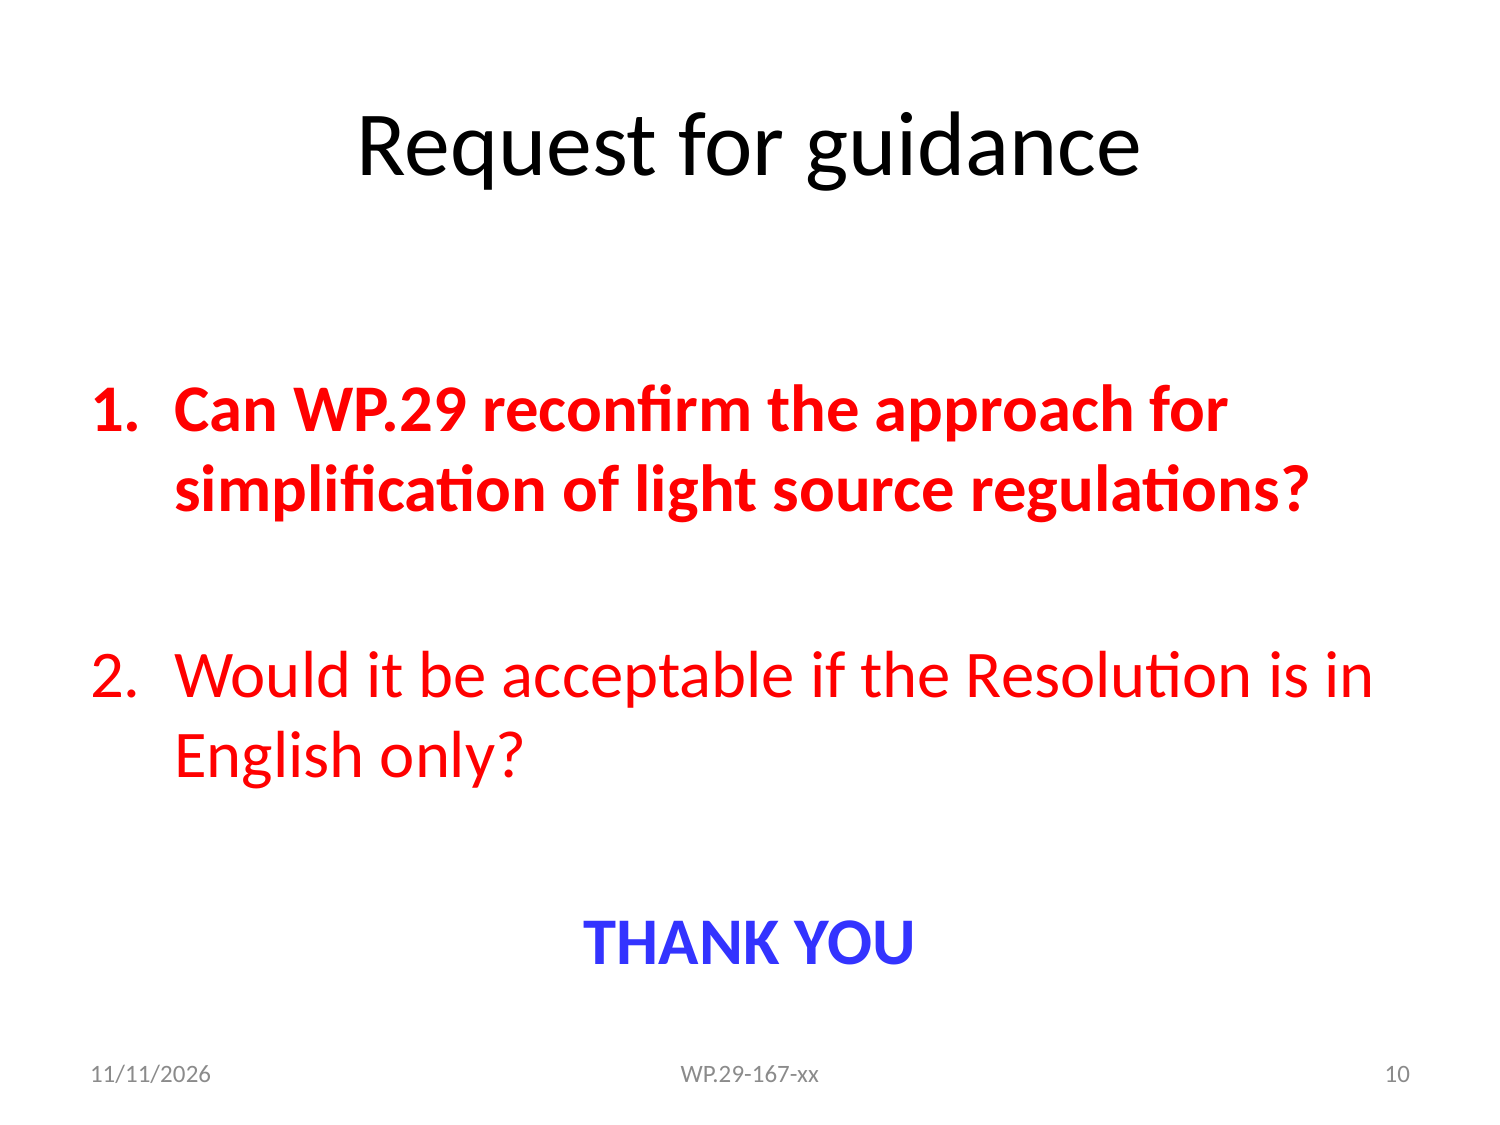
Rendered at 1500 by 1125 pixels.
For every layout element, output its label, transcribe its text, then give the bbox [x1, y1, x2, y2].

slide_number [75, 1042, 425, 1103]
list Can WP.29 reconfirm the approach for simplification of light source regulations? Would it be acceptable if the Resolution is in English only? THANK YOU [75, 357, 1425, 1005]
slide_number 10 [1074, 1042, 1425, 1103]
footer WP.29-167-xx [512, 1042, 988, 1103]
title Request for guidance [75, 45, 1425, 233]
